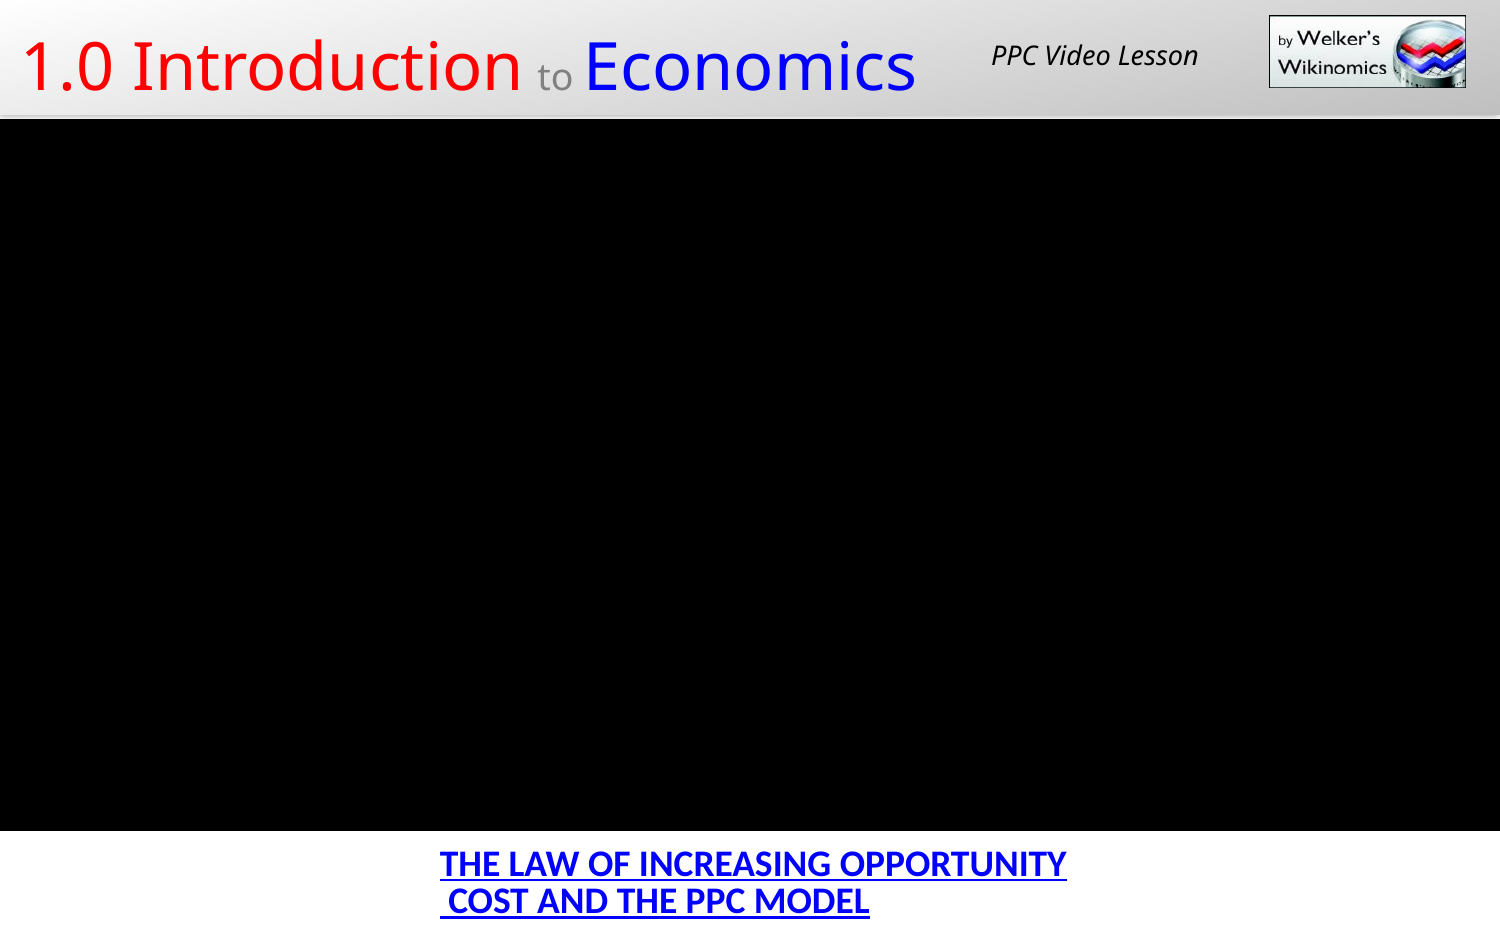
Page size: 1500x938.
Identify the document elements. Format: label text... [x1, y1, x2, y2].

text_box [0, 118, 1500, 832]
text_box PPC Video Lesson [914, 31, 1275, 79]
picture [1269, 15, 1466, 88]
text_box THE LAW OF INCREASING OPPORTUNITY COST AND THE PPC MODEL [424, 841, 1088, 892]
